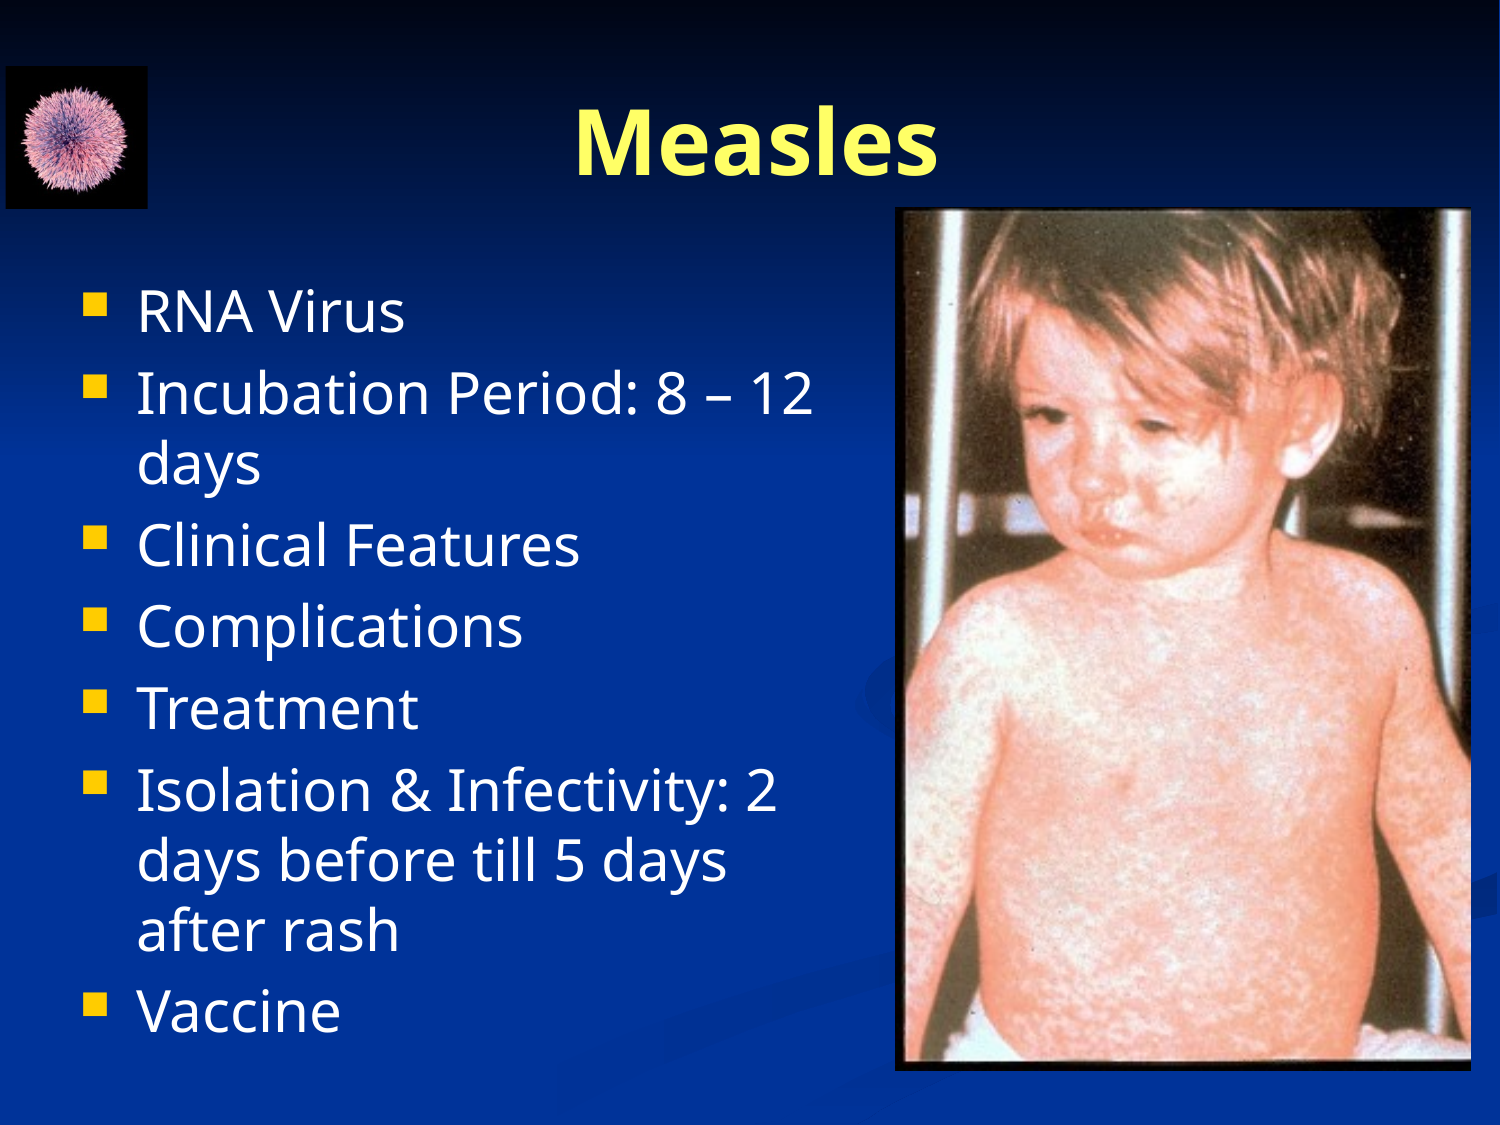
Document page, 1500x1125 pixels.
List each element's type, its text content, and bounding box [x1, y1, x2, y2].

list RNA Virus Incubation Period: 8 – 12 days Clinical Features Complications Treatment Isolation & Infectivity: 2 days before till 5 days after rash Vaccine [64, 266, 881, 1010]
title Measles [159, 44, 1353, 233]
picture [5, 66, 148, 209]
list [895, 207, 1471, 1071]
